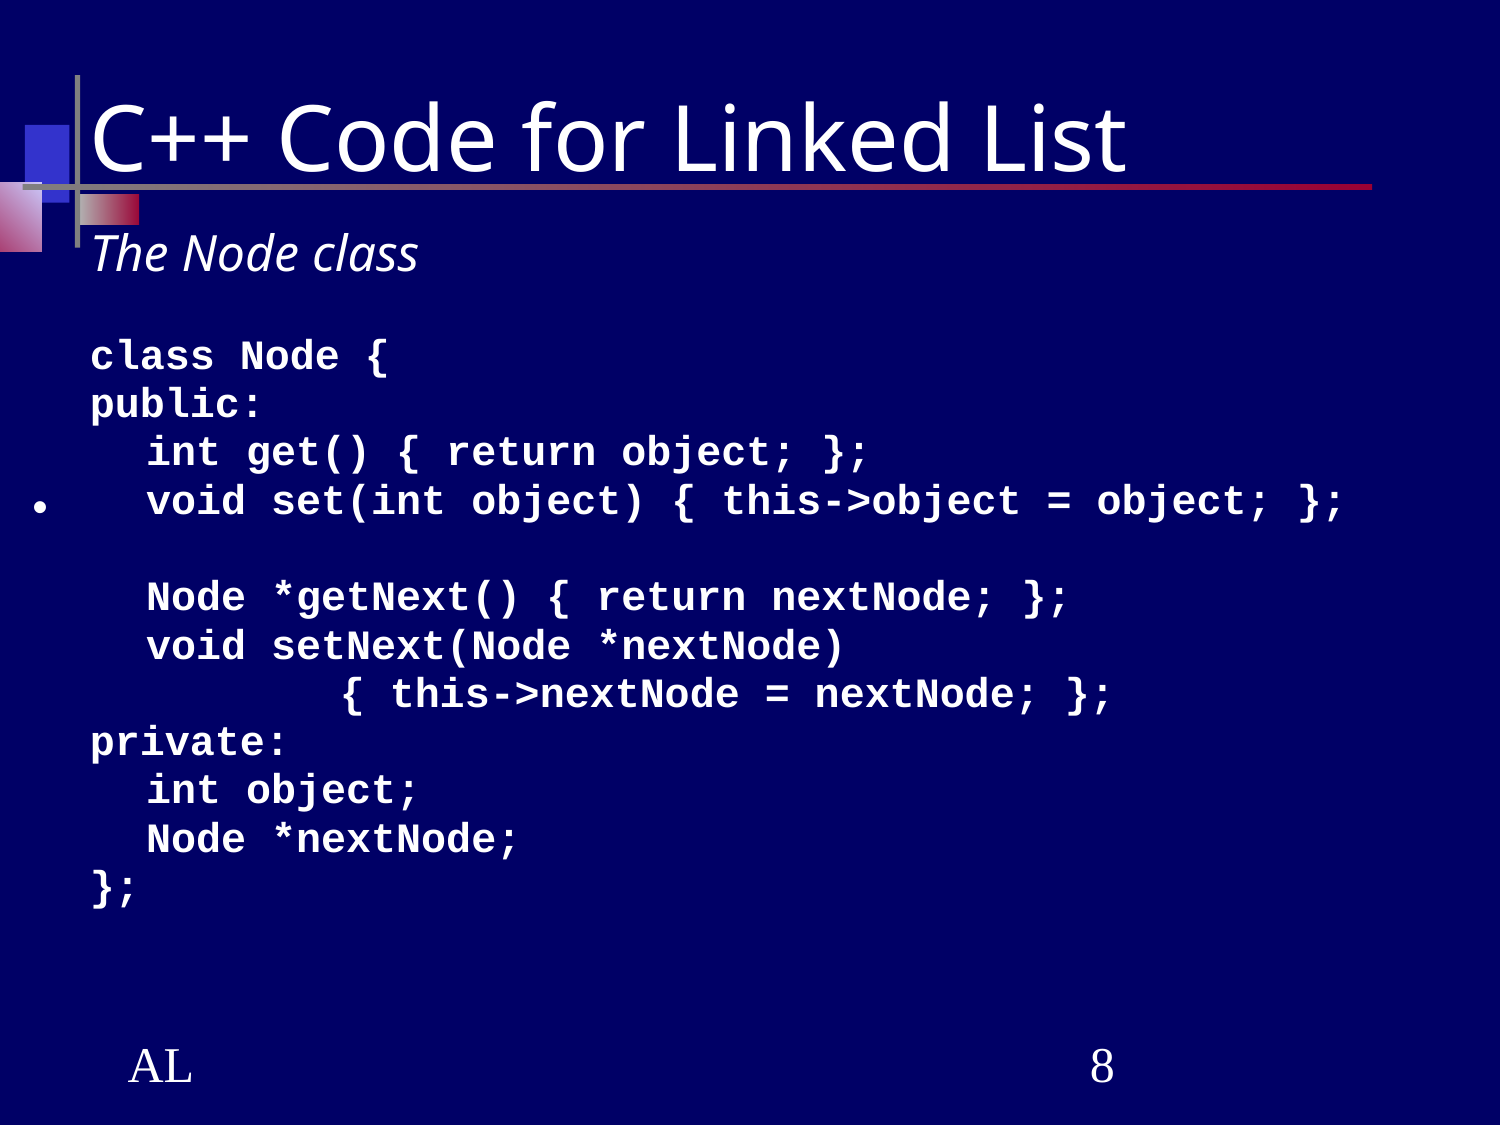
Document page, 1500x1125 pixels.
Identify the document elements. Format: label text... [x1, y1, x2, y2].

list The Node class class Node { public: int get() { return object; }; void set(int object) { this->object = object; }; Node *getNext() { return nextNode; }; void setNext(Node *nextNode) { this->nextNode = nextNode; }; private: int object; Node *nextNode; }; [74, 225, 1425, 975]
title C++ Code for Linked List [74, 59, 1425, 210]
slide_number AL [112, 1025, 425, 1100]
slide_number ‹#› [1074, 1025, 1388, 1100]
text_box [12, 474, 1388, 538]
